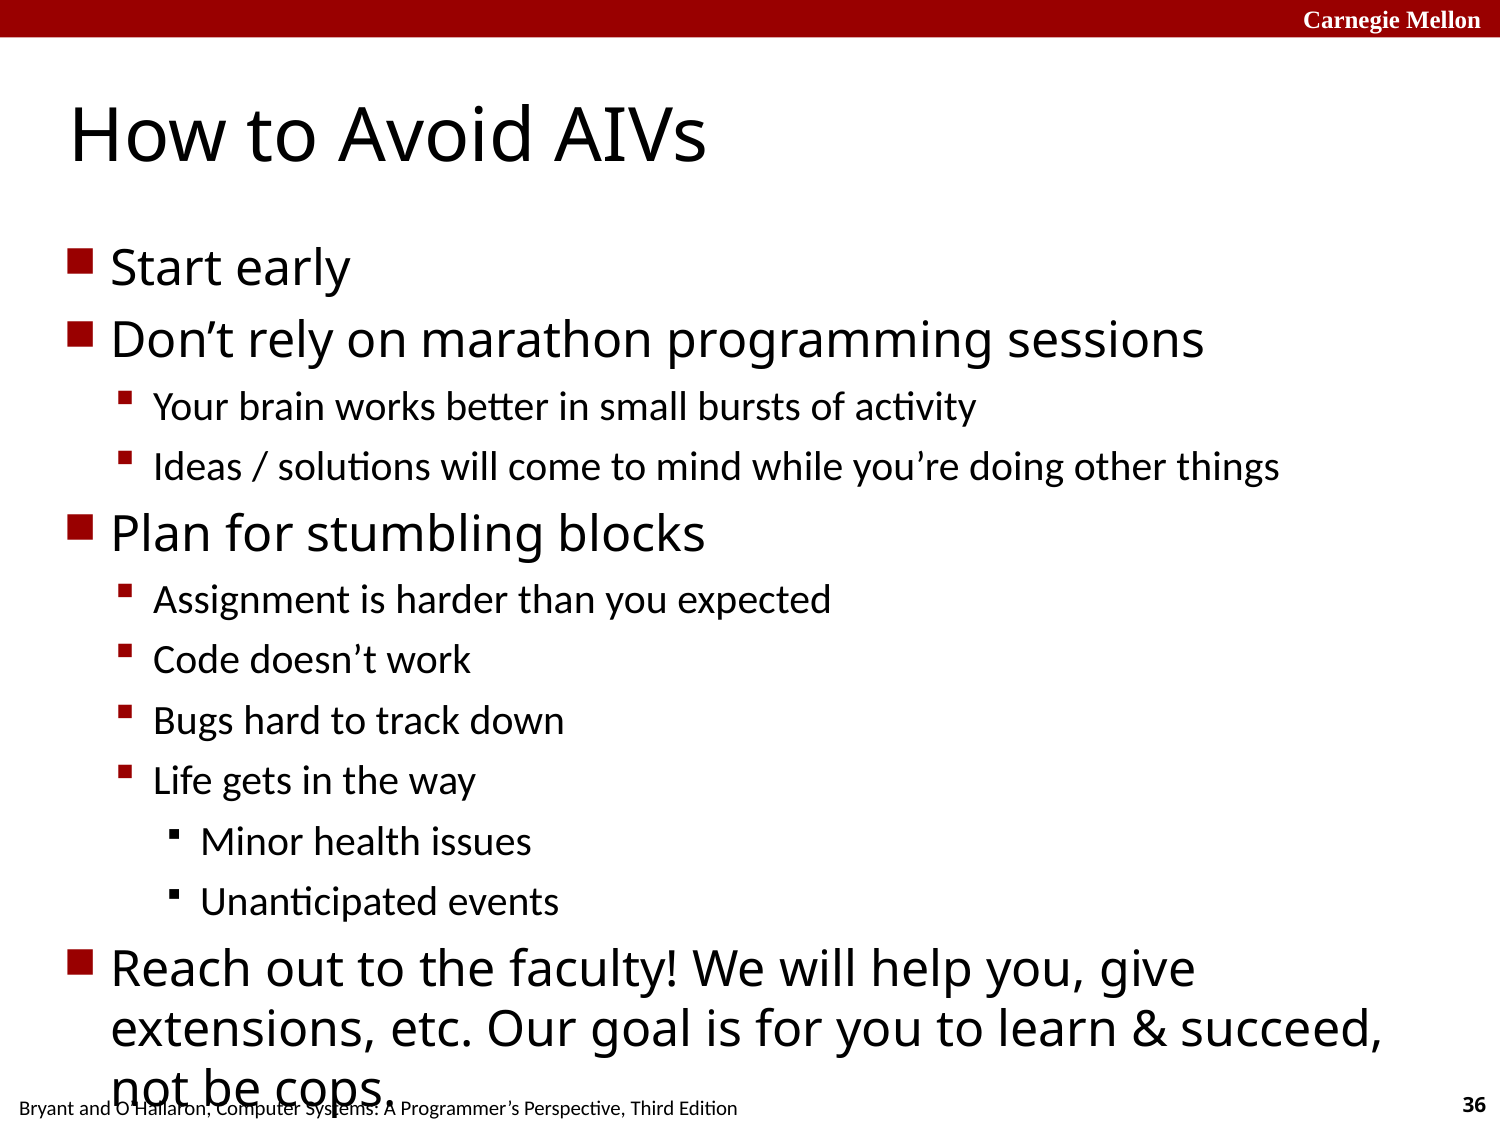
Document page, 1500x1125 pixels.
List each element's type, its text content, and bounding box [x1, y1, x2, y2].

list Start early Don’t rely on marathon programming sessions Your brain works better in small bursts of activity Ideas / solutions will come to mind while you’re doing other things Plan for stumbling blocks Assignment is harder than you expected Code doesn’t work Bugs hard to track down Life gets in the way Minor health issues Unanticipated events Reach out to the faculty! We will help you, give extensions, etc. Our goal is for you to learn & succeed, not be cops. [62, 228, 1438, 1122]
title How to Avoid AIVs [62, 41, 1438, 222]
